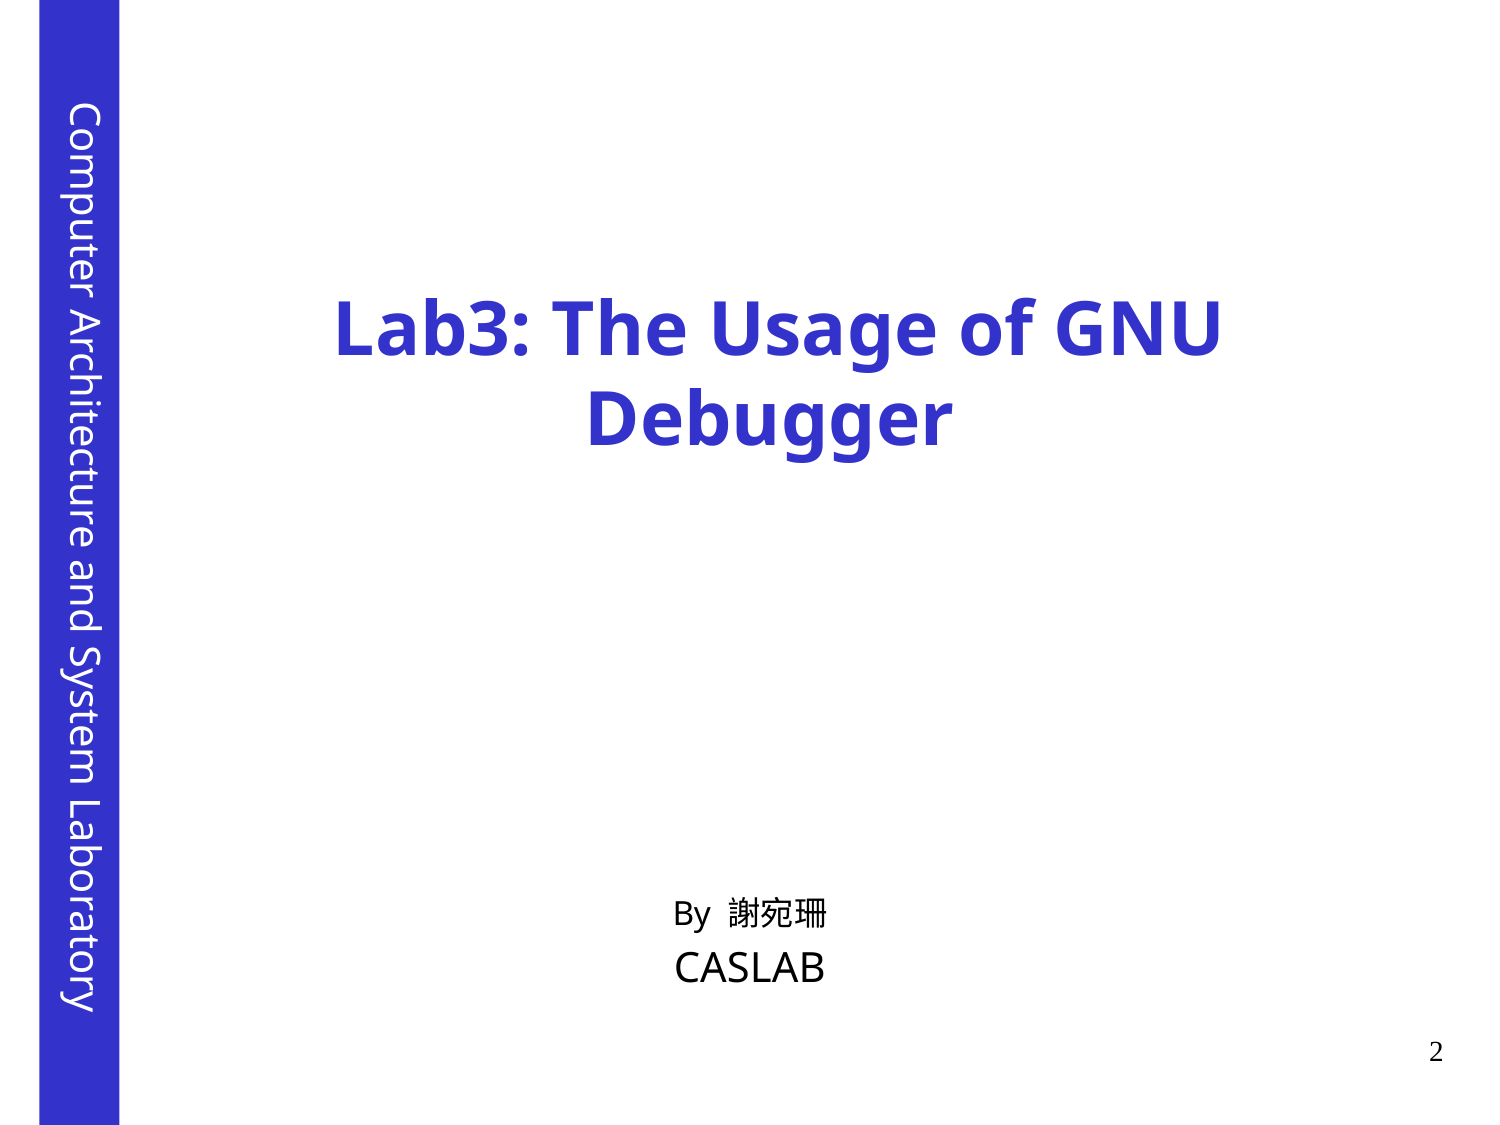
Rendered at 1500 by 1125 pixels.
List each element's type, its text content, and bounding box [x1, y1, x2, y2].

title Lab3: The Usage of GNU Debugger [170, 255, 1388, 717]
slide_number 2 [1108, 1024, 1460, 1103]
subtitle By 謝宛珊 CASLAB [418, 884, 1081, 1071]
